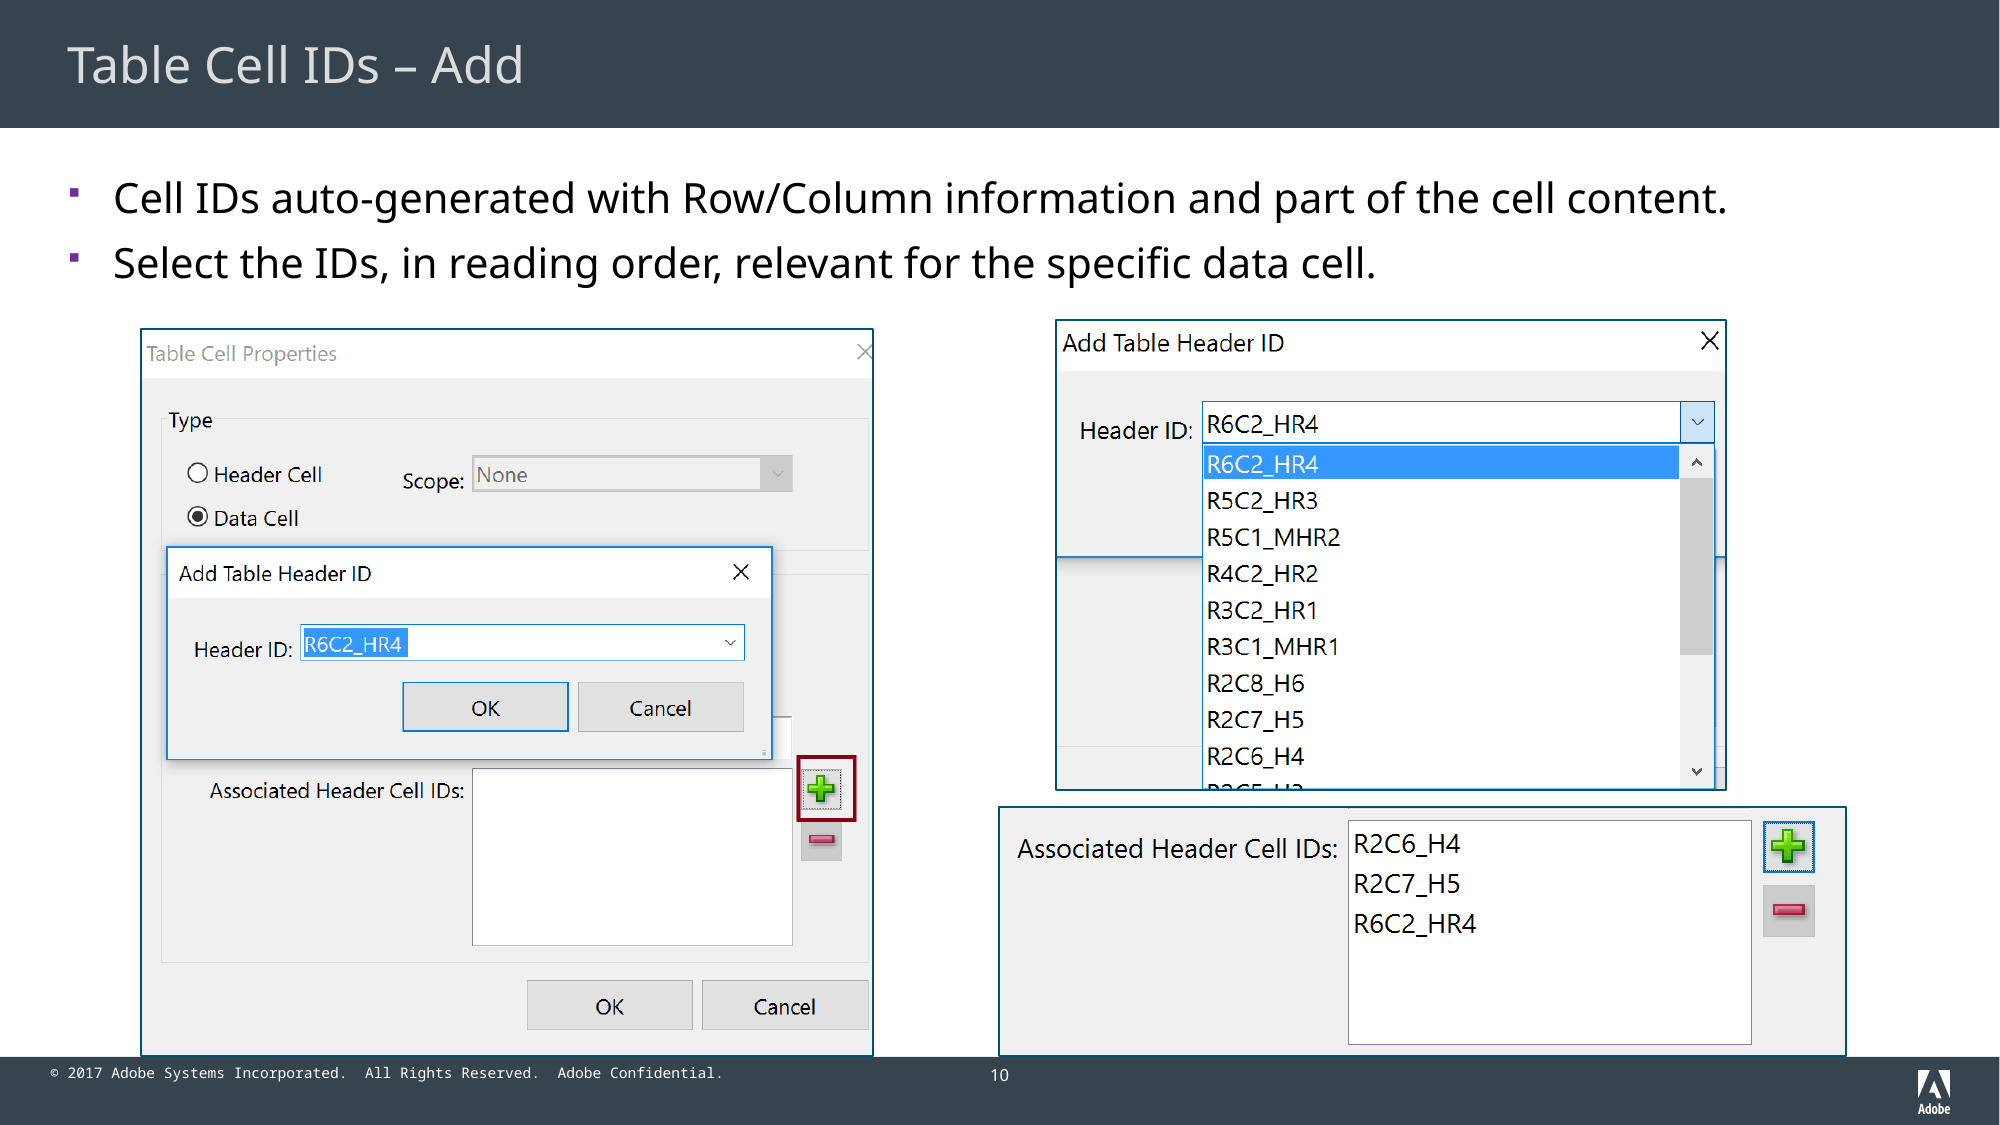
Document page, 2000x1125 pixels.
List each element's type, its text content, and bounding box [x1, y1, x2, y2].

picture [1001, 809, 1844, 1054]
list Cell IDs auto-generated with Row/Column information and part of the cell content. Select the IDs, in reading order, relevant for the specific data cell. [49, 162, 1950, 1013]
picture [143, 331, 871, 1054]
picture [1918, 1070, 1950, 1114]
slide_number 10 [916, 1062, 1083, 1091]
picture [1058, 322, 1724, 788]
title Table Cell IDs – Add [49, 30, 1950, 98]
